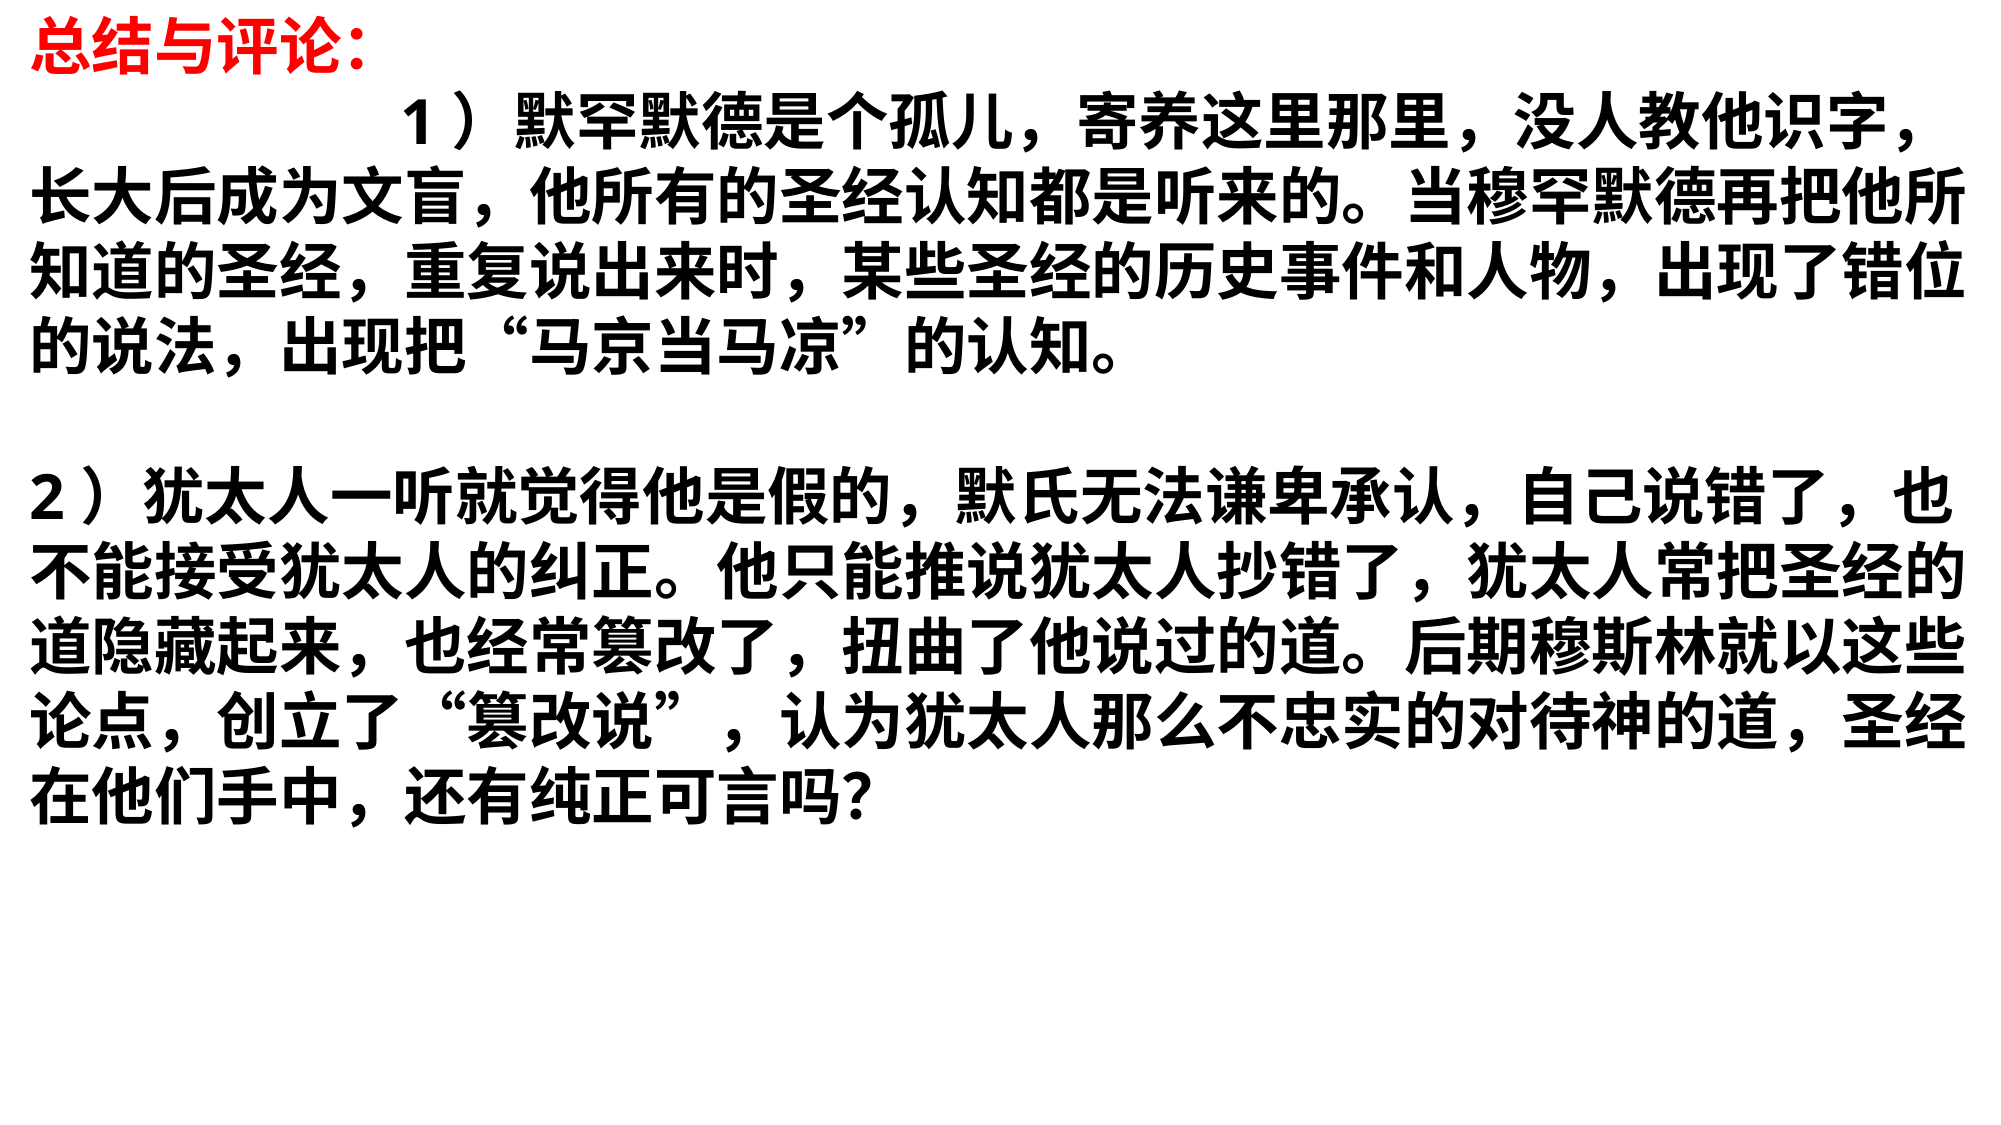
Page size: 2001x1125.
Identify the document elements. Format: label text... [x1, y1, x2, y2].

text_box 总结与评论： 1）默罕默德是个孤儿，寄养这里那里，没人教他识字，长大后成为文盲，他所有的圣经认知都是听来的。当穆罕默德再把他所知道的圣经，重复说出来时，某些圣经的历史事件和人物，出现了错位的说法，出现把“马京当马凉”的认知。 2）犹太人一听就觉得他是假的，默氏无法谦卑承认，自己说错了，也不能接受犹太人的纠正。他只能推说犹太人抄错了，犹太人常把圣经的道隐藏起来，也经常篡改了，扭曲了他说过的道。后期穆斯林就以这些论点，创立了“篡改说”，认为犹太人那么不忠实的对待神的道，圣经在他们手中，还有纯正可言吗？ [14, 0, 2000, 840]
